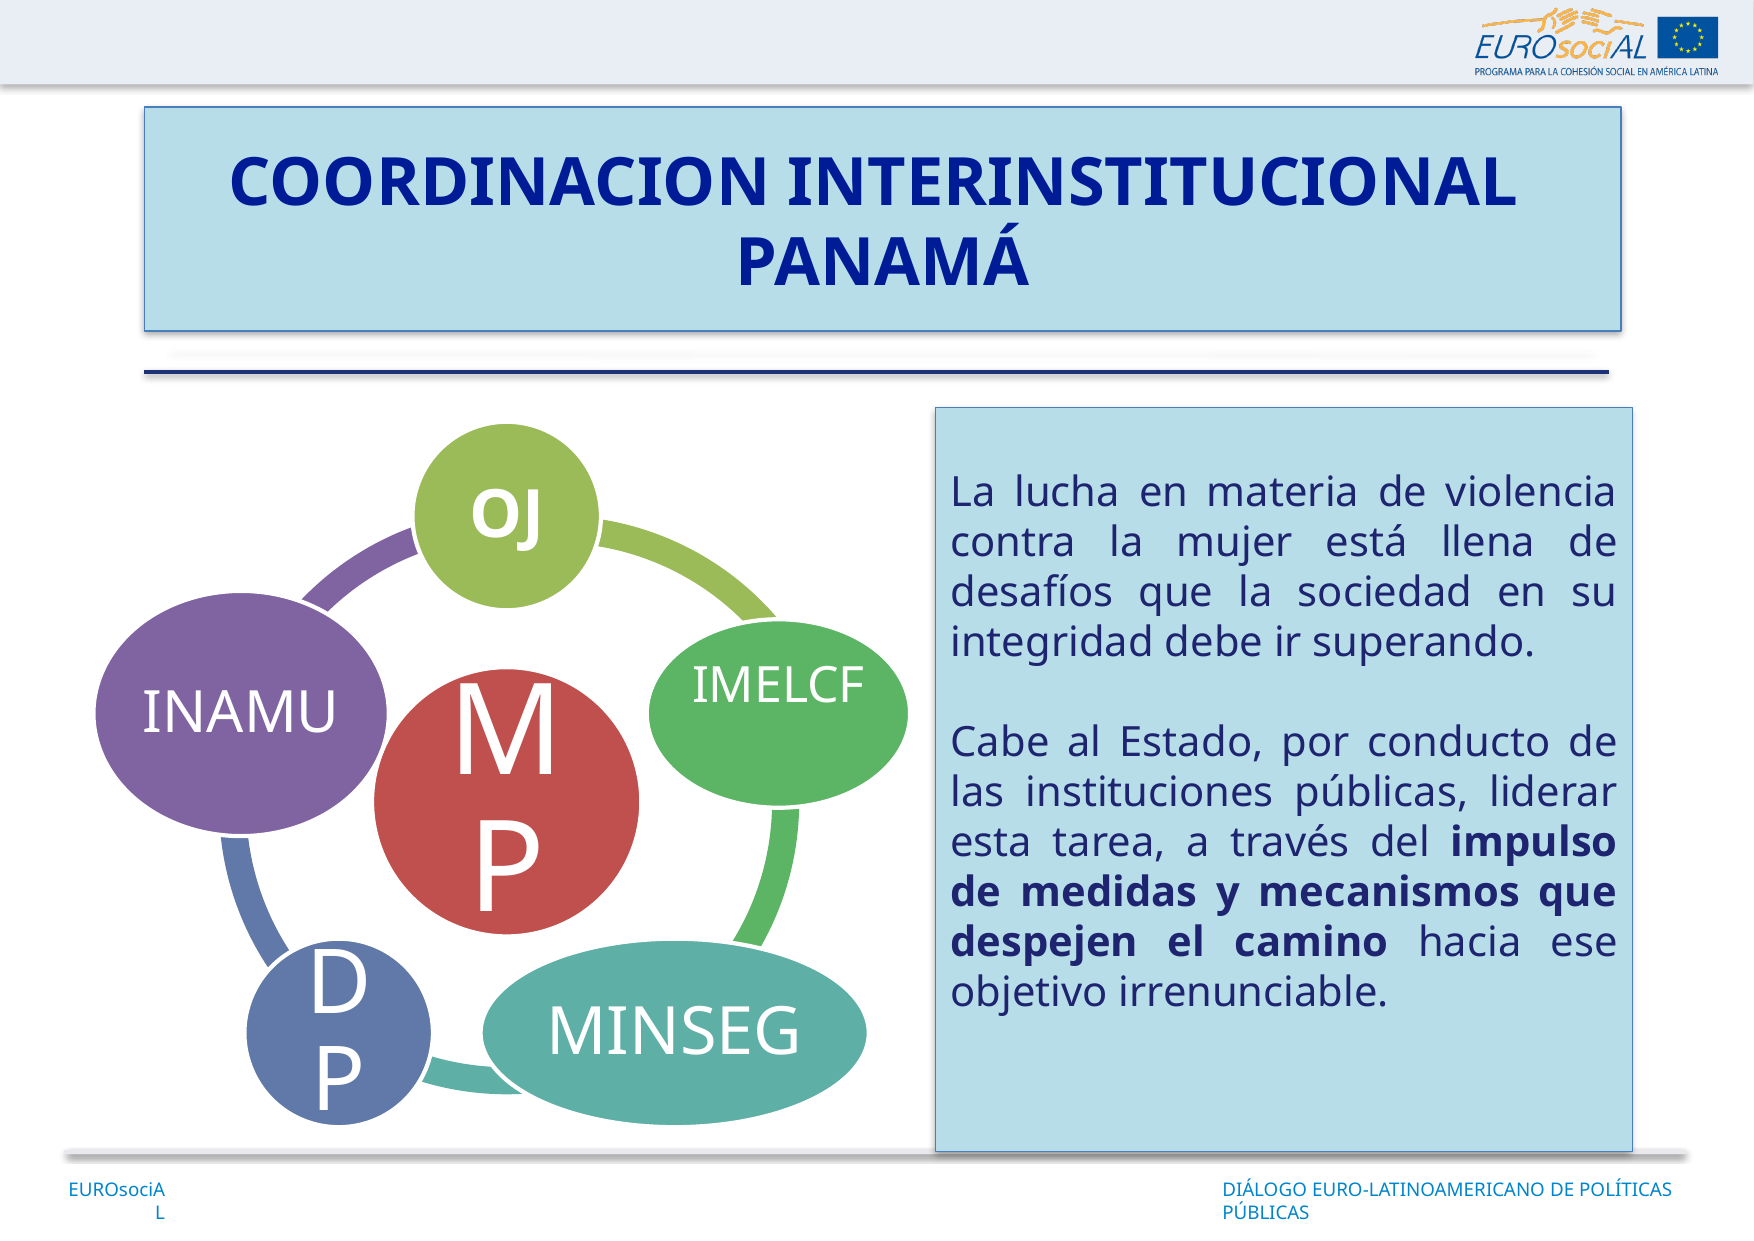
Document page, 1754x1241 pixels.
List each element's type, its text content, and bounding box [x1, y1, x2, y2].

text_box COORDINACION INTERINSTITUCIONAL PANAMÁ [144, 106, 1622, 332]
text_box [132, 401, 866, 1152]
text_box La lucha en materia de violencia contra la mujer está llena de desafíos que la sociedad en su integridad debe ir superando. Cabe al Estado, por conducto de las instituciones públicas, liderar esta tarea, a través del impulso de medidas y mecanismos que despejen el camino hacia ese objetivo irrenunciable. [935, 407, 1633, 1152]
picture [1467, 0, 1728, 85]
picture [1249, 1208, 1254, 1217]
